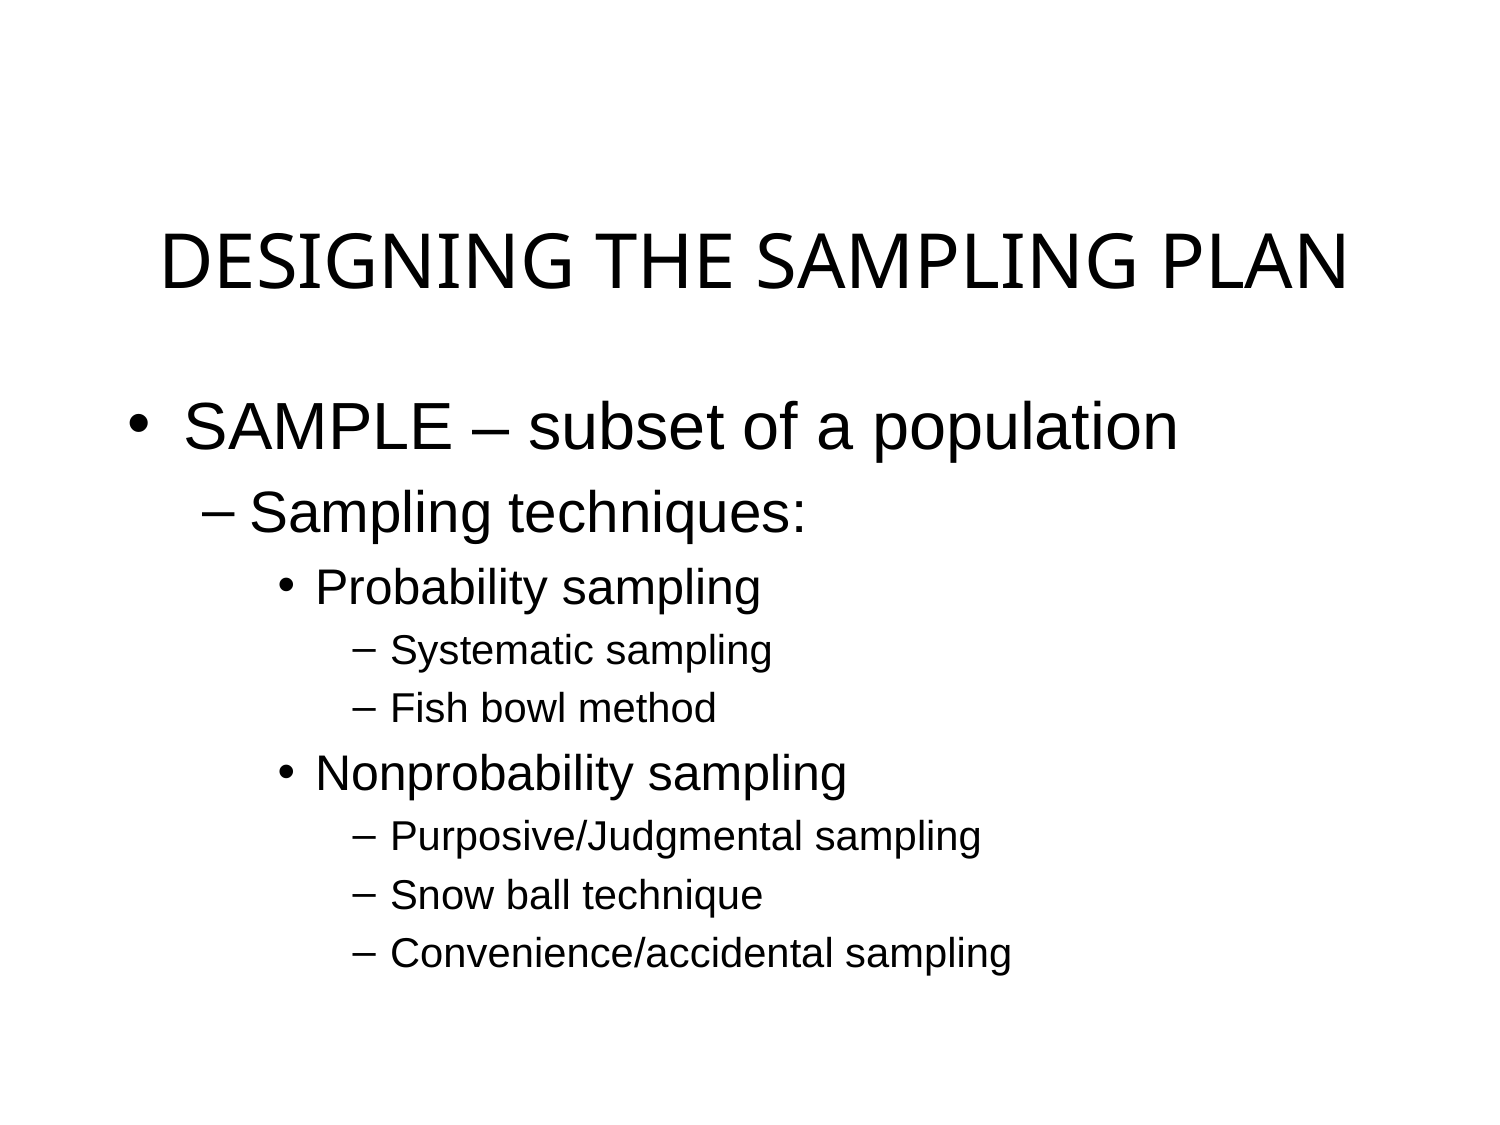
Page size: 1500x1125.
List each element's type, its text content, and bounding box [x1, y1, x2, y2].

list SAMPLE – subset of a population Sampling techniques: Probability sampling Systematic sampling Fish bowl method Nonprobability sampling Purposive/Judgmental sampling Snow ball technique Convenience/accidental sampling [112, 375, 1388, 1025]
title DESIGNING THE SAMPLING PLAN [117, 164, 1393, 352]
